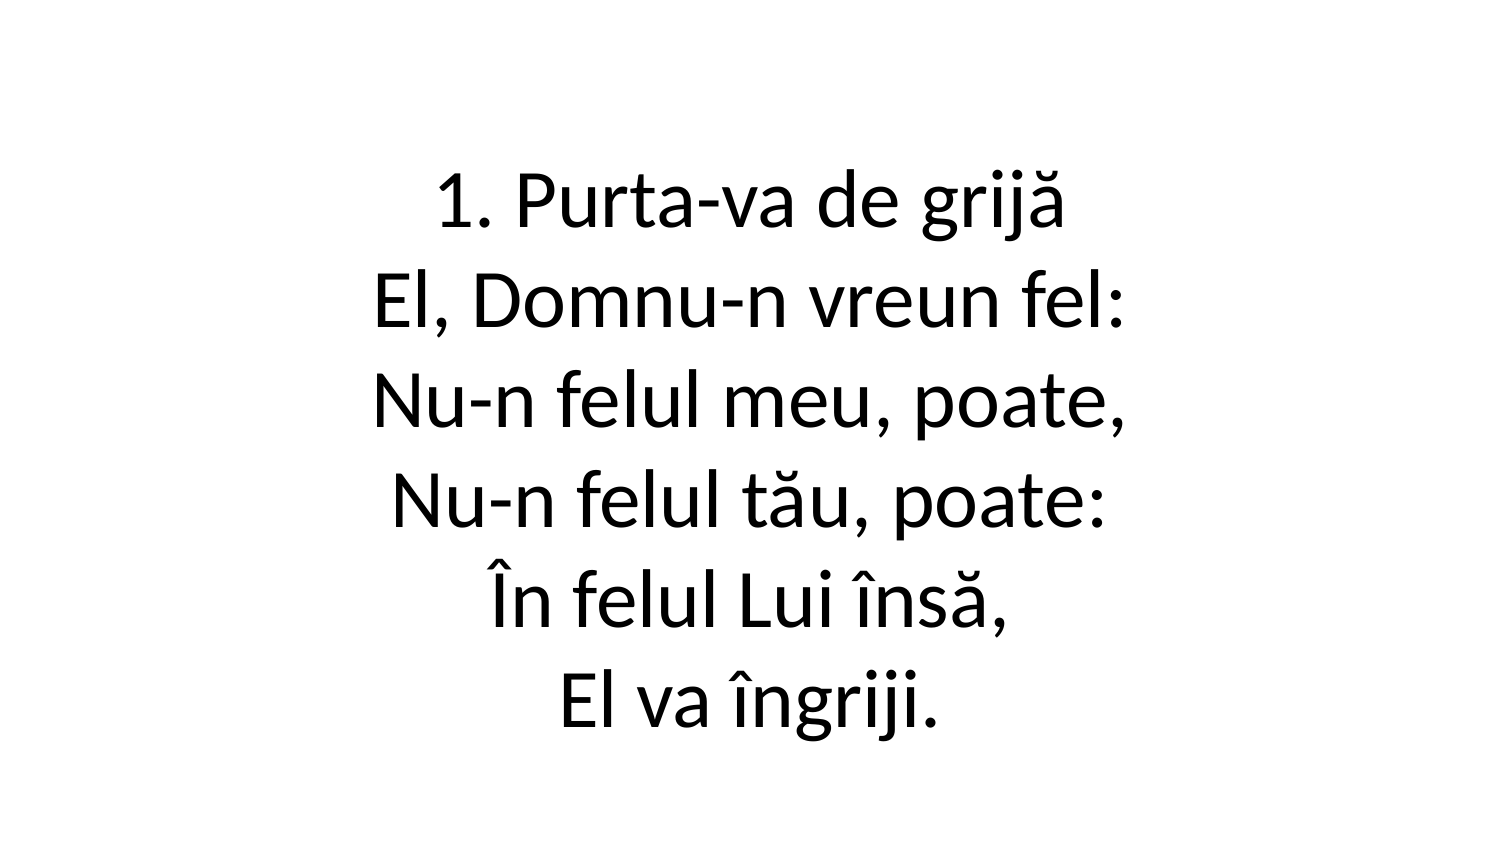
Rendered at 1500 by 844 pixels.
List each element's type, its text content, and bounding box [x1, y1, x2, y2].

text_box 1. Purta-va de grijă El, Domnu-n vreun fel: Nu-n felul meu, poate, Nu-n felul tău, poate: În felul Lui însă, El va îngriji. [356, 92, 1144, 752]
